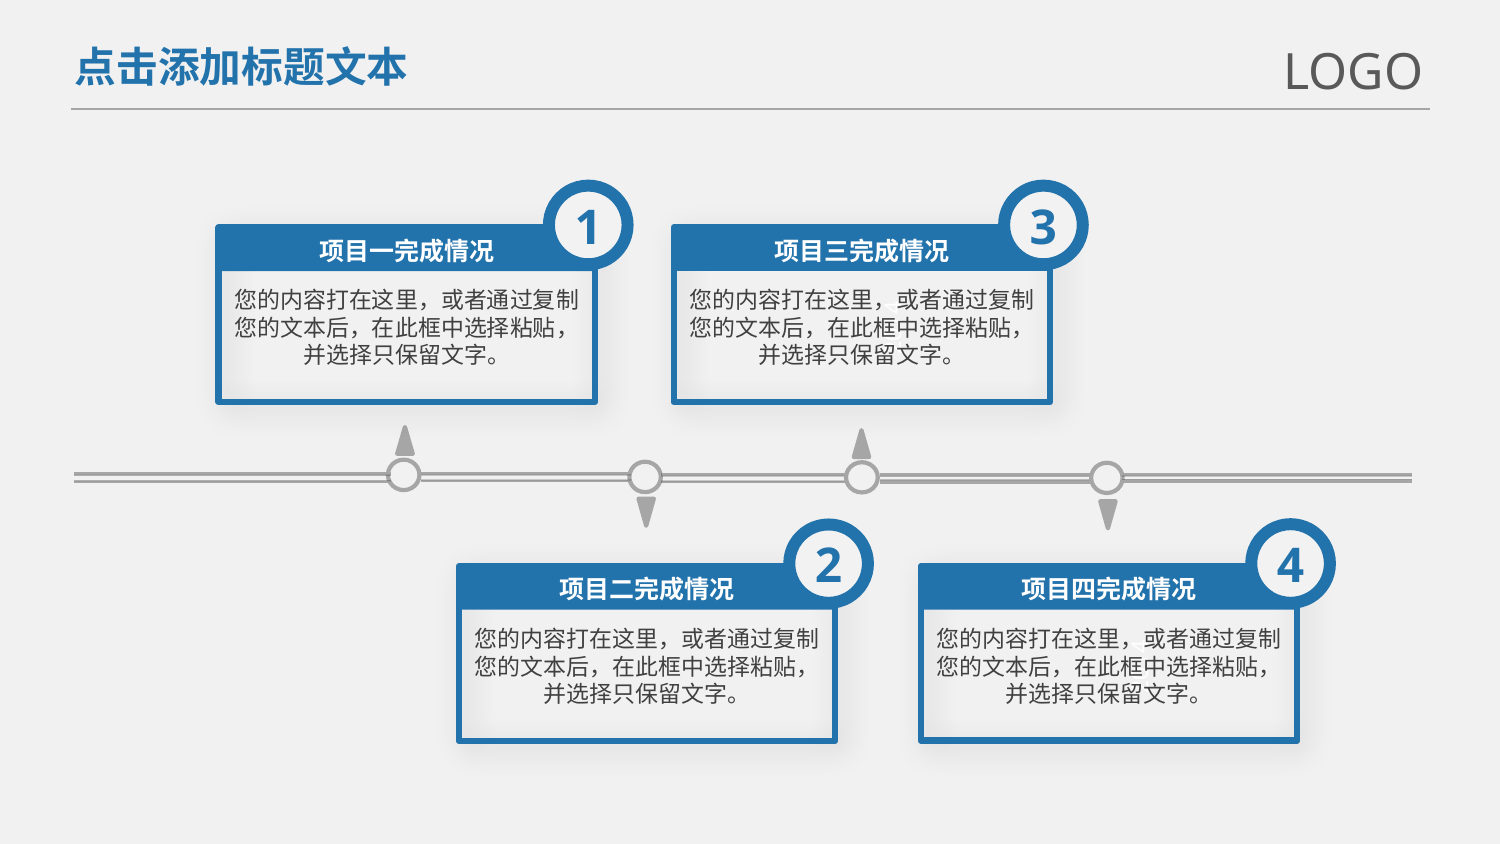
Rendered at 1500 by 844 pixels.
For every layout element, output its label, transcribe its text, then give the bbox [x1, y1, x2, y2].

picture [880, 473, 1091, 484]
text_box LOGO [1268, 31, 1439, 107]
text_box 您的内容打在这里，或者通过复制您的文本后，在此框中选择粘贴，并选择只保留文字。 [458, 619, 836, 713]
text_box 您的内容打在这里，或者通过复制您的文本后，在此框中选择粘贴，并选择只保留文字。 [218, 280, 595, 374]
text_box [672, 226, 1052, 404]
text_box [1090, 460, 1124, 496]
text_box 项目三完成情况 [673, 229, 1051, 271]
text_box [395, 424, 415, 456]
text_box [628, 459, 662, 495]
text_box 3 [1002, 183, 1085, 267]
text_box 您的内容打在这里，或者通过复制您的文本后，在此框中选择粘贴，并选择只保留文字。 [920, 619, 1298, 713]
text_box [1098, 499, 1118, 531]
text_box 您的内容打在这里，或者通过复制您的文本后，在此框中选择粘贴，并选择只保留文字。 [673, 280, 1051, 374]
text_box 1 [546, 183, 630, 267]
text_box [851, 428, 872, 460]
text_box [216, 226, 597, 404]
picture [73, 472, 391, 483]
text_box [919, 564, 1299, 743]
text_box 项目一完成情况 [218, 229, 595, 272]
text_box 项目四完成情况 [920, 568, 1298, 610]
text_box 项目二完成情况 [458, 568, 836, 610]
text_box 点击添加标题文本 [59, 33, 424, 99]
picture [660, 472, 847, 484]
text_box 2 [787, 522, 871, 605]
picture [1122, 472, 1412, 484]
text_box [636, 496, 656, 528]
text_box 4 [1249, 522, 1333, 605]
text_box [386, 457, 421, 493]
picture [420, 472, 631, 483]
text_box [457, 564, 837, 743]
text_box [844, 460, 879, 495]
